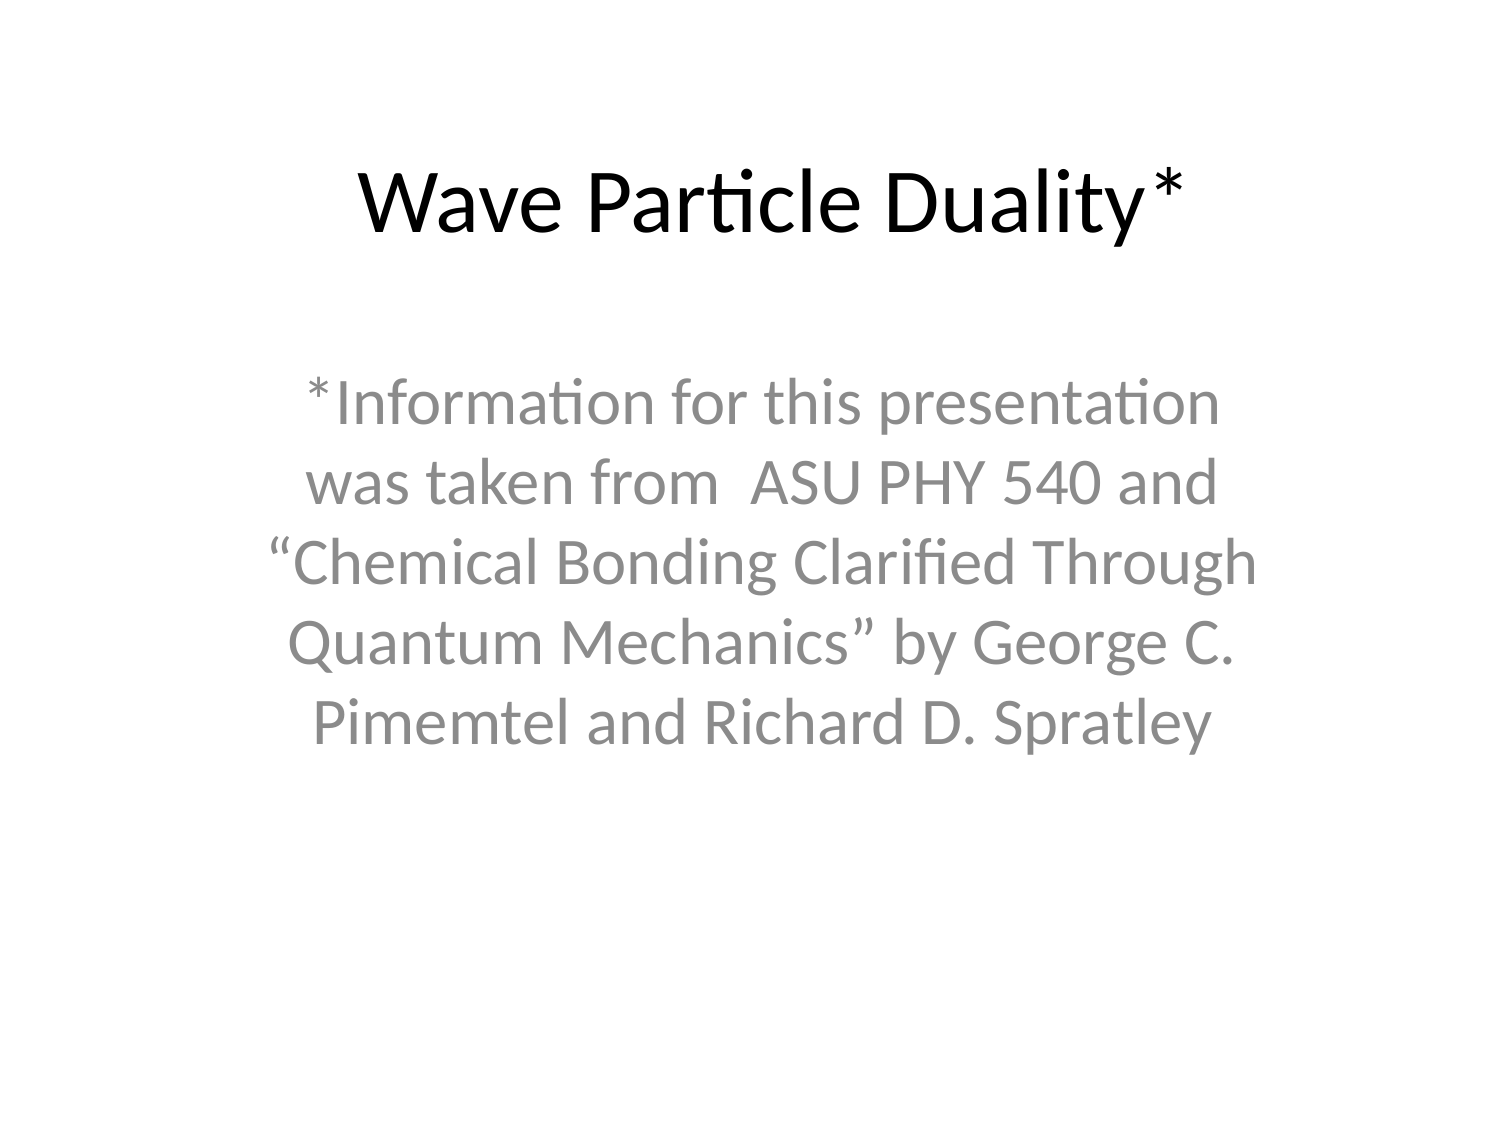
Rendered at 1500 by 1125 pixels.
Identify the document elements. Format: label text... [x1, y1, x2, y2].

title Wave Particle Duality* [137, 75, 1413, 317]
subtitle *Information for this presentation was taken from ASU PHY 540 and “Chemical Bonding Clarified Through Quantum Mechanics” by George C. Pimemtel and Richard D. Spratley [237, 350, 1288, 888]
